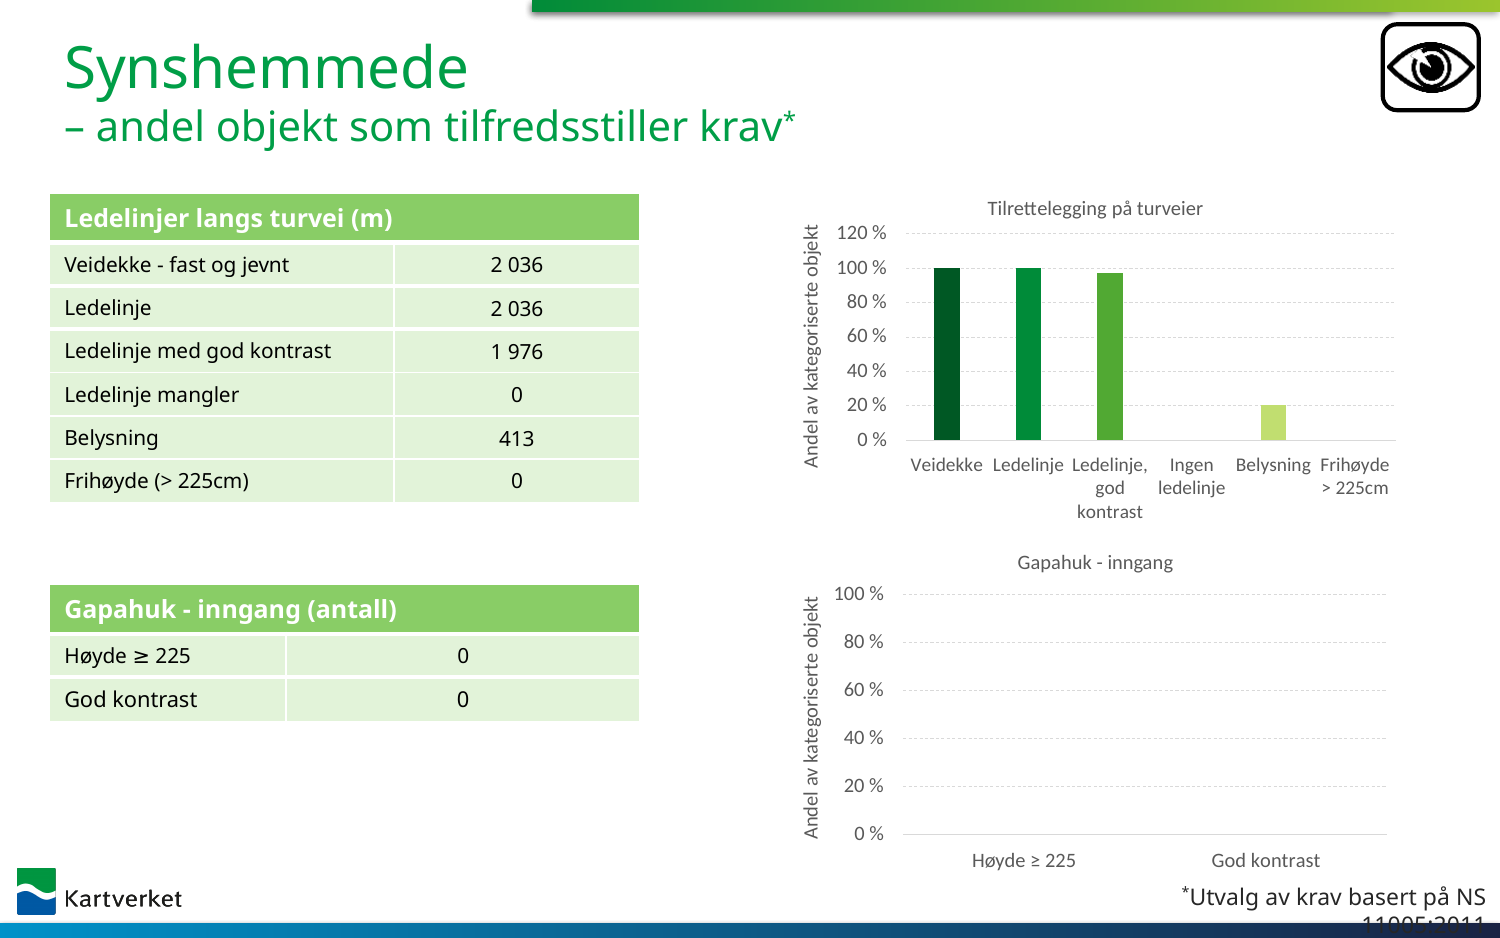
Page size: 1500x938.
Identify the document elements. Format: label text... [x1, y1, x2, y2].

table_cell 2 036 [395, 288, 639, 327]
table_cell 0 [395, 460, 639, 502]
table_cell Ledelinje mangler [50, 373, 393, 415]
table_cell 0 [287, 636, 639, 675]
text_box Synshemmede – andel objekt som tilfredsstiller krav* [49, 24, 1431, 158]
table_cell 0 [287, 679, 639, 721]
table_cell Ledelinje [50, 288, 393, 327]
table_cell Frihøyde (> 225cm) [50, 460, 393, 502]
table_cell 413 [395, 417, 639, 458]
table_cell Belysning [50, 417, 393, 458]
table_cell Høyde ≥ 225 [50, 636, 285, 675]
table_cell 1 976 [395, 331, 639, 372]
table_cell 0 [395, 373, 639, 415]
table_header Ledelinjer langs turvei (m) [50, 194, 639, 240]
table_cell Veidekke - fast og jevnt [50, 245, 393, 284]
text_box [1382, 24, 1480, 111]
picture [791, 187, 1400, 526]
table_cell Ledelinje med god kontrast [50, 331, 393, 372]
text_box *Utvalg av krav basert på NS 11005:2011 [1068, 873, 1500, 938]
table_header Gapahuk - inngang (antall) [50, 585, 639, 632]
table_cell 2 036 [395, 245, 639, 284]
table_cell God kontrast [50, 679, 285, 721]
picture [791, 541, 1400, 880]
